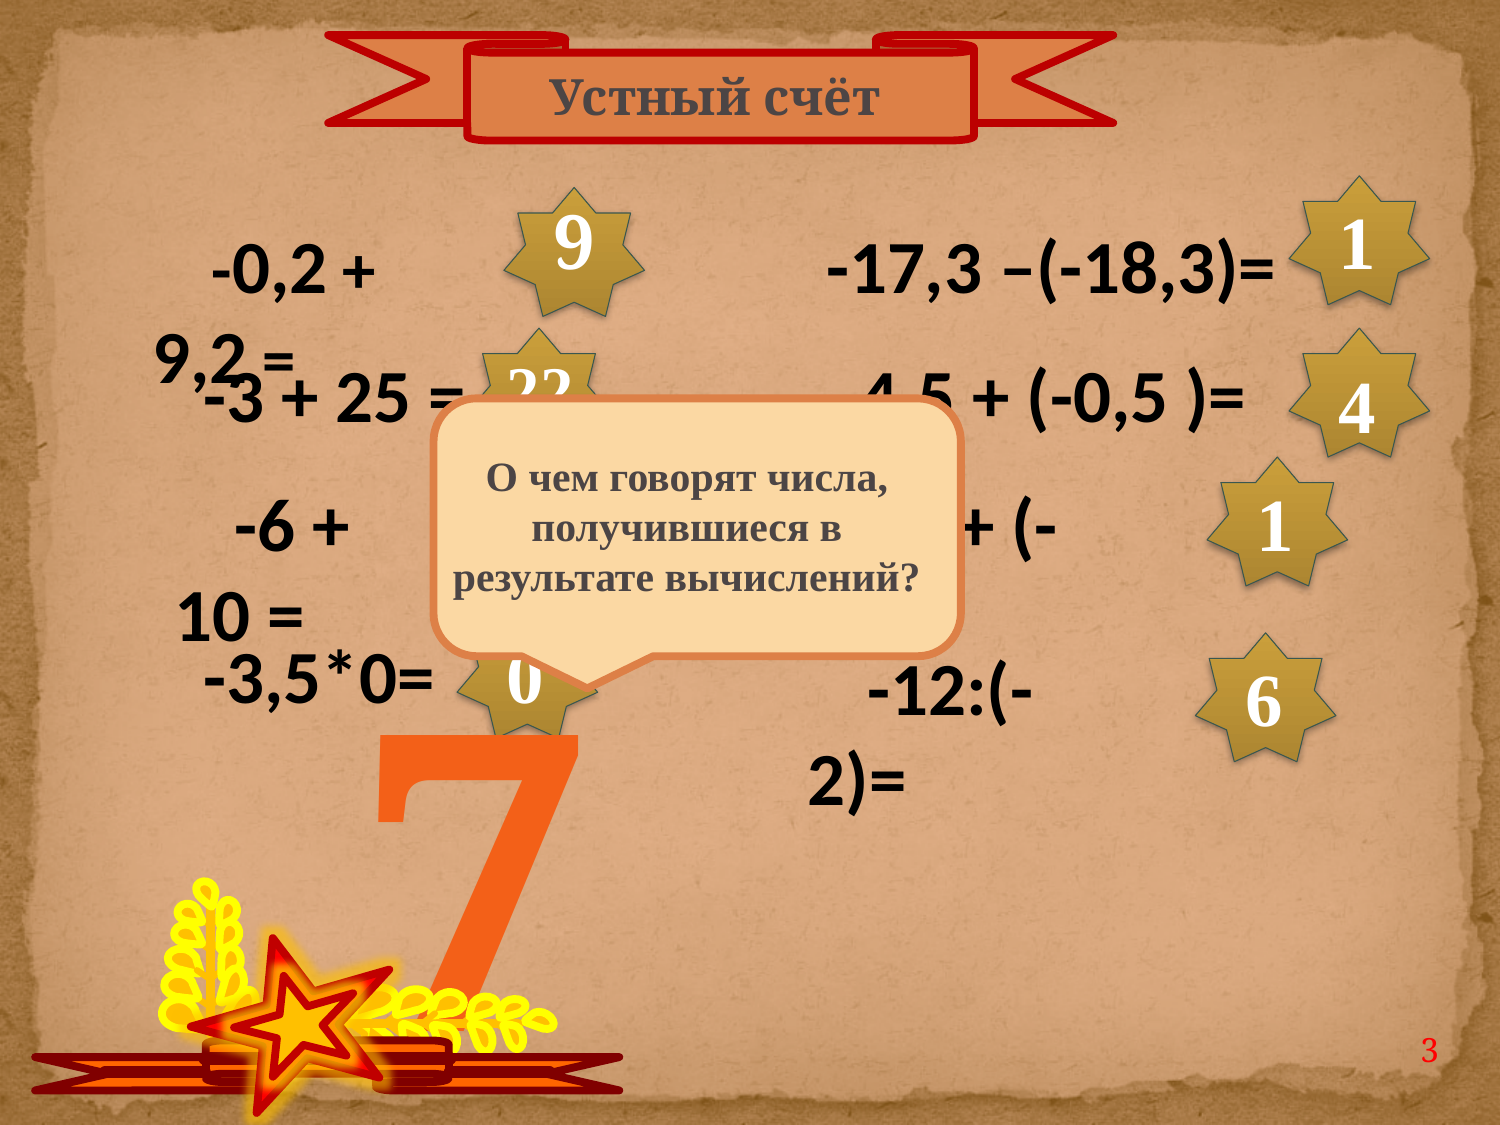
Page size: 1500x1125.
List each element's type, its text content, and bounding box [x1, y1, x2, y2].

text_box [35, 609, 715, 1099]
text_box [433, 398, 961, 657]
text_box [1206, 456, 1348, 586]
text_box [503, 187, 645, 317]
text_box -0,2 + 9,2 = [137, 210, 490, 316]
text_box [468, 328, 610, 396]
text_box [1195, 632, 1336, 762]
text_box -12:(-2)= [793, 632, 1088, 738]
text_box 8 + (-7) = [966, 468, 1130, 574]
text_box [1289, 328, 1430, 458]
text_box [328, 35, 1114, 141]
text_box -17,3 –(-18,3)= [811, 210, 1309, 316]
text_box -6 + 10 = [160, 468, 427, 574]
text_box -3 + 25 = [188, 339, 462, 445]
text_box 4,5 + (-0,5 )= [845, 339, 1279, 445]
slide_number 3 [1379, 1014, 1480, 1089]
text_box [1289, 175, 1430, 305]
